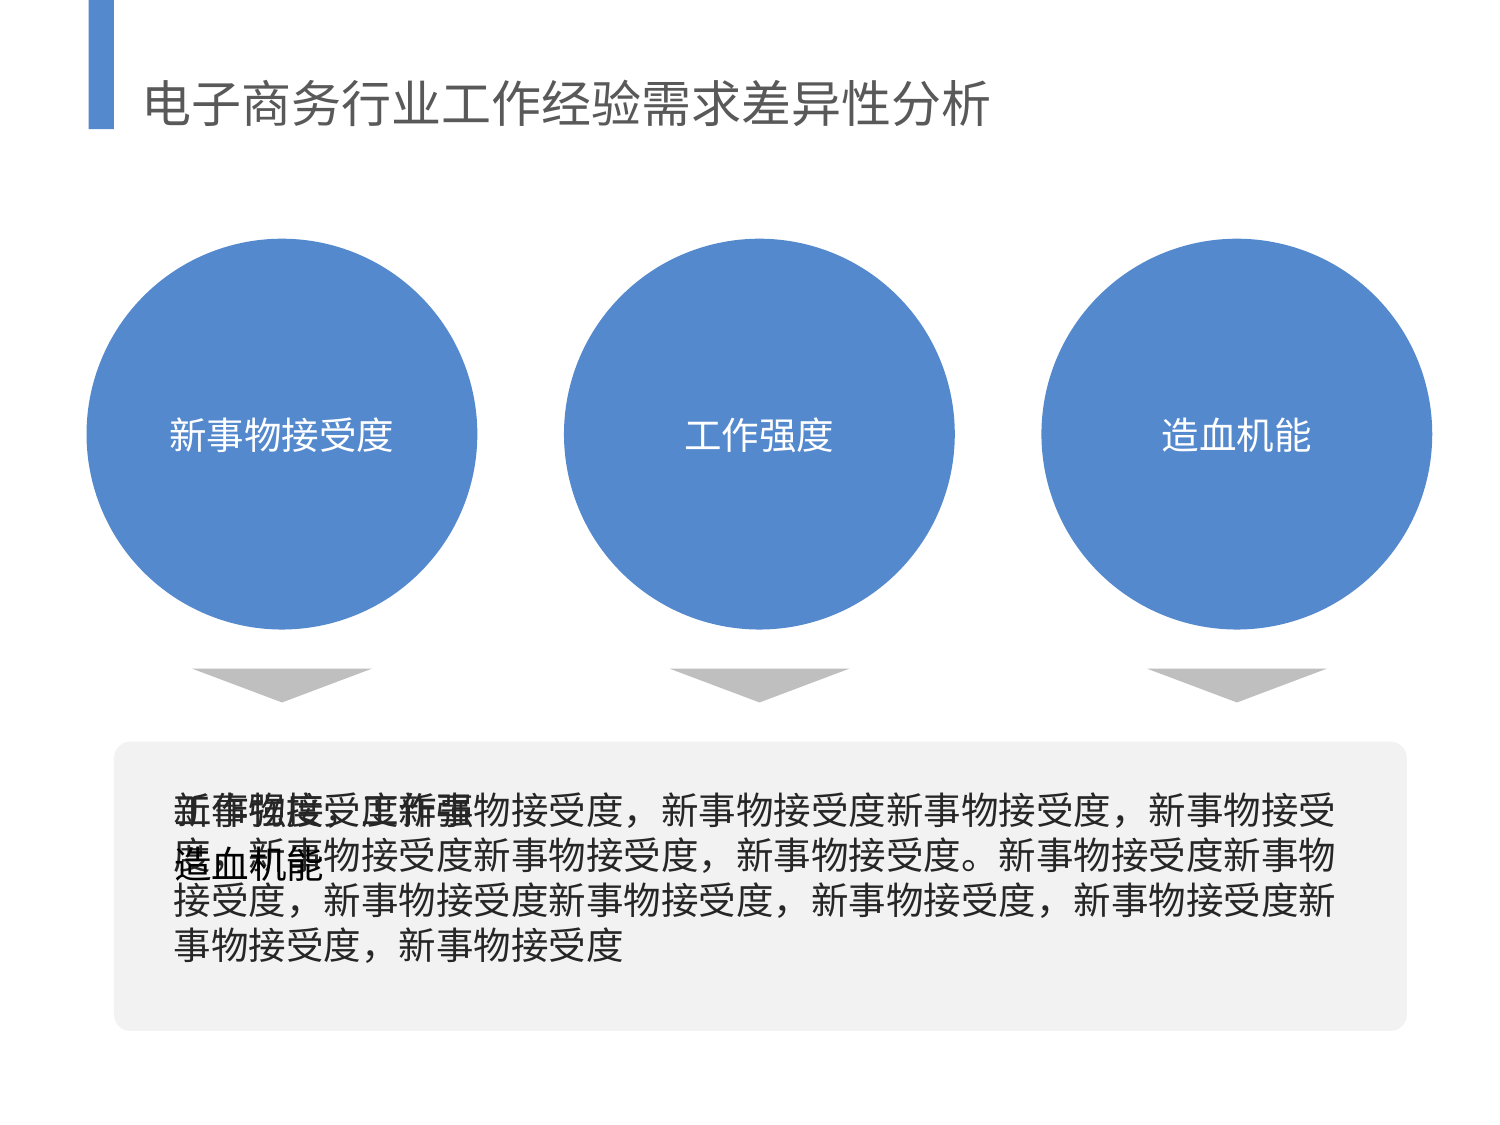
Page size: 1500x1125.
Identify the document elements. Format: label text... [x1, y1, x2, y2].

text_box [191, 667, 373, 704]
text_box [112, 740, 1408, 1033]
text_box 新事物接受度新事物接受度，新事物接受度新事物接受度，新事物接受度，新事物接受度新事物接受度，新事物接受度。新事物接受度新事物接受度，新事物接受度新事物接受度，新事物接受度，新事物接受度新事物接受度，新事物接受度 [158, 779, 1359, 975]
text_box 造血机能 [159, 834, 478, 894]
text_box [88, 0, 115, 130]
text_box [1146, 667, 1328, 704]
text_box 造血机能 [1040, 237, 1434, 631]
text_box 电子商务行业工作经验需求差异性分析 [126, 64, 1223, 140]
text_box 工作强度 [562, 237, 956, 631]
text_box [669, 667, 850, 704]
text_box 新事物接受度 [85, 237, 479, 631]
text_box 工作强度，工作强 [159, 779, 1360, 840]
